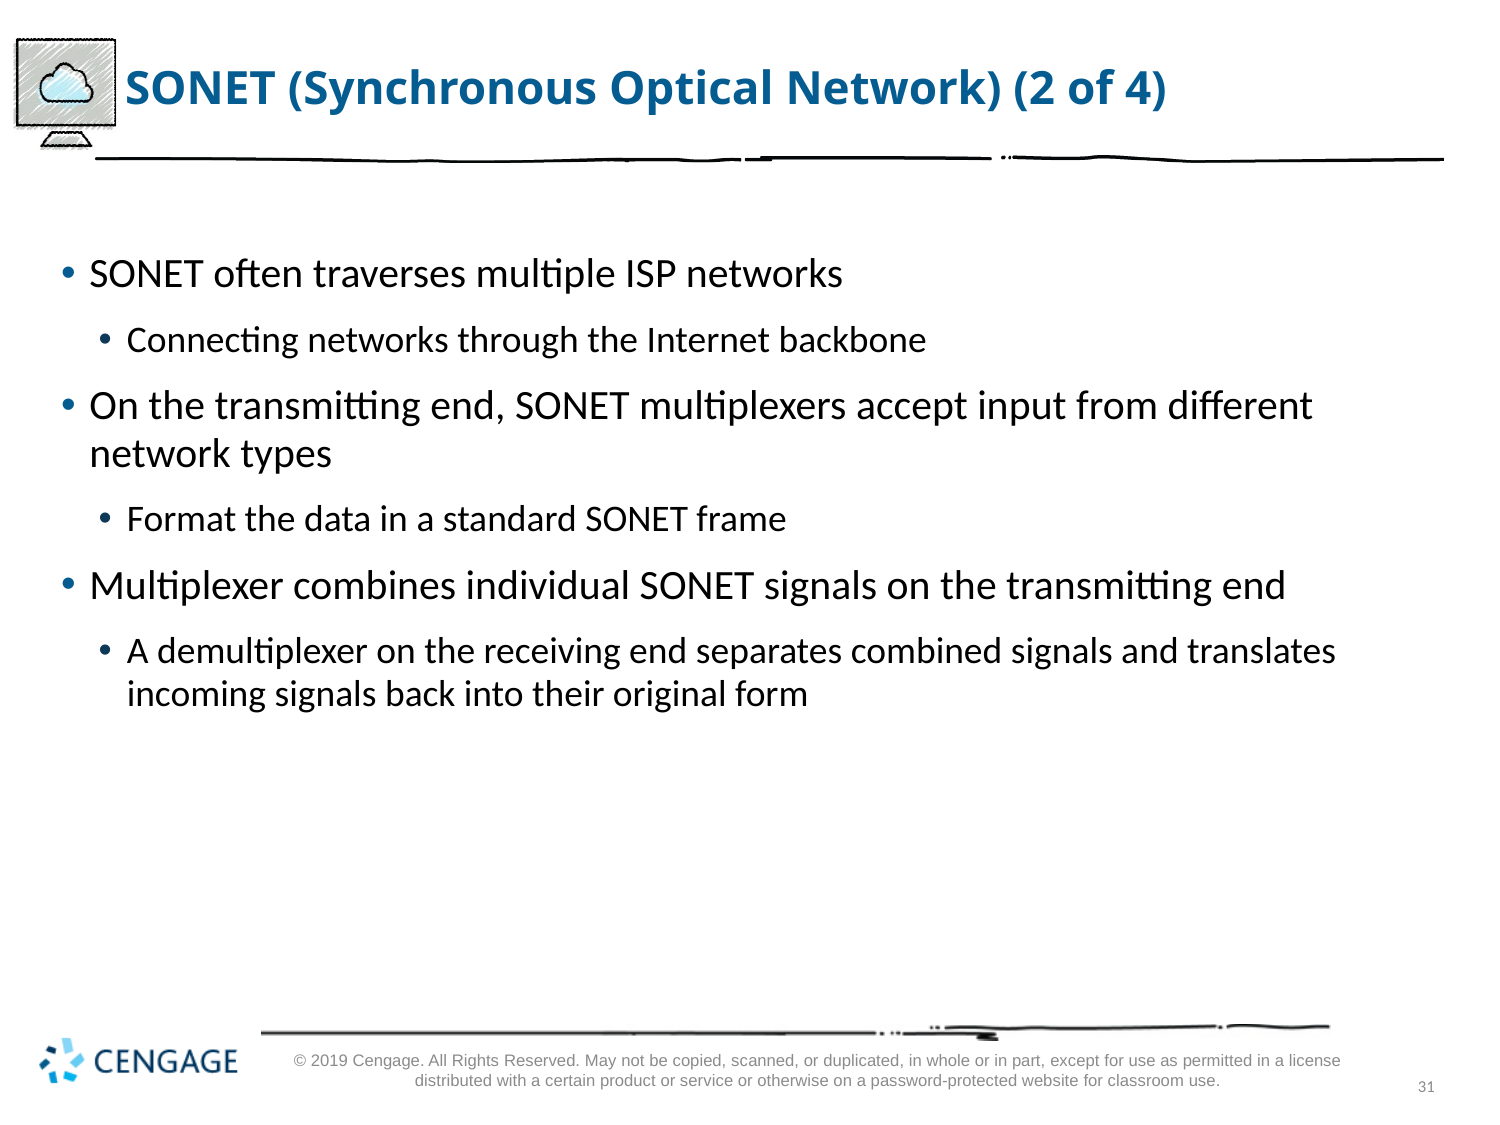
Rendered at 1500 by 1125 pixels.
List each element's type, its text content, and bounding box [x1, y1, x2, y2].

footer © 2019 Cengage. All Rights Reserved. May not be copied, scanned, or duplicated, in whole or in part, except for use as permitted in a license distributed with a certain product or service or otherwise on a password-protected website for classroom use. [262, 1050, 1375, 1091]
list SONET often traverses multiple ISP networks Connecting networks through the Internet backbone On the transmitting end, SONET multiplexers accept input from different network types Format the data in a standard SONET frame Multiplexer combines individual SONET signals on the transmitting end A demultiplexer on the receiving end separates combined signals and translates incoming signals back into their original form [61, 249, 1442, 720]
picture [13, 36, 117, 151]
picture [261, 1024, 1331, 1041]
title SONET (Synchronous Optical Network) (2 of 4) [125, 66, 1442, 116]
picture [19, 1024, 250, 1096]
picture [95, 155, 1444, 163]
